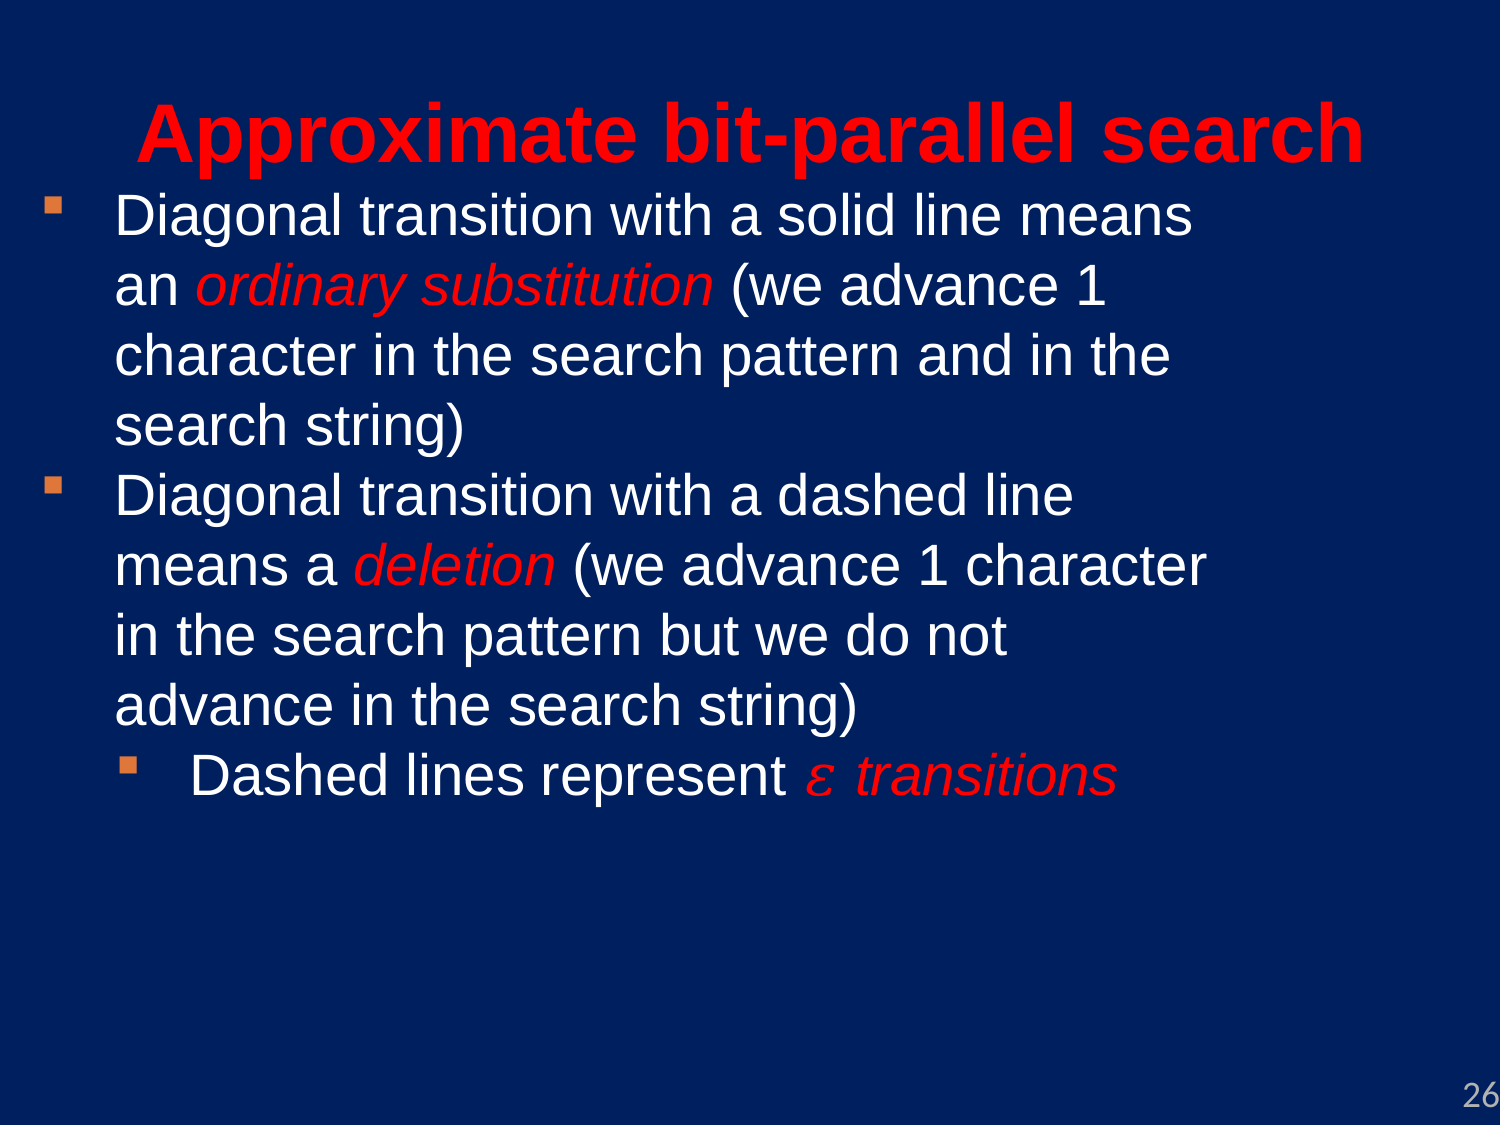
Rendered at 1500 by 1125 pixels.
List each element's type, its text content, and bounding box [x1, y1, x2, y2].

text_box Diagonal transition with a solid line means an ordinary substitution (we advance 1 character in the search pattern and in the search string) Diagonal transition with a dashed line means a deletion (we advance 1 character in the search pattern but we do not advance in the search string) Dashed lines represent 𝜀 transitions [37, 177, 1226, 808]
title Approximate bit-parallel search [44, 53, 1456, 267]
slide_number 26 [1437, 1069, 1500, 1125]
